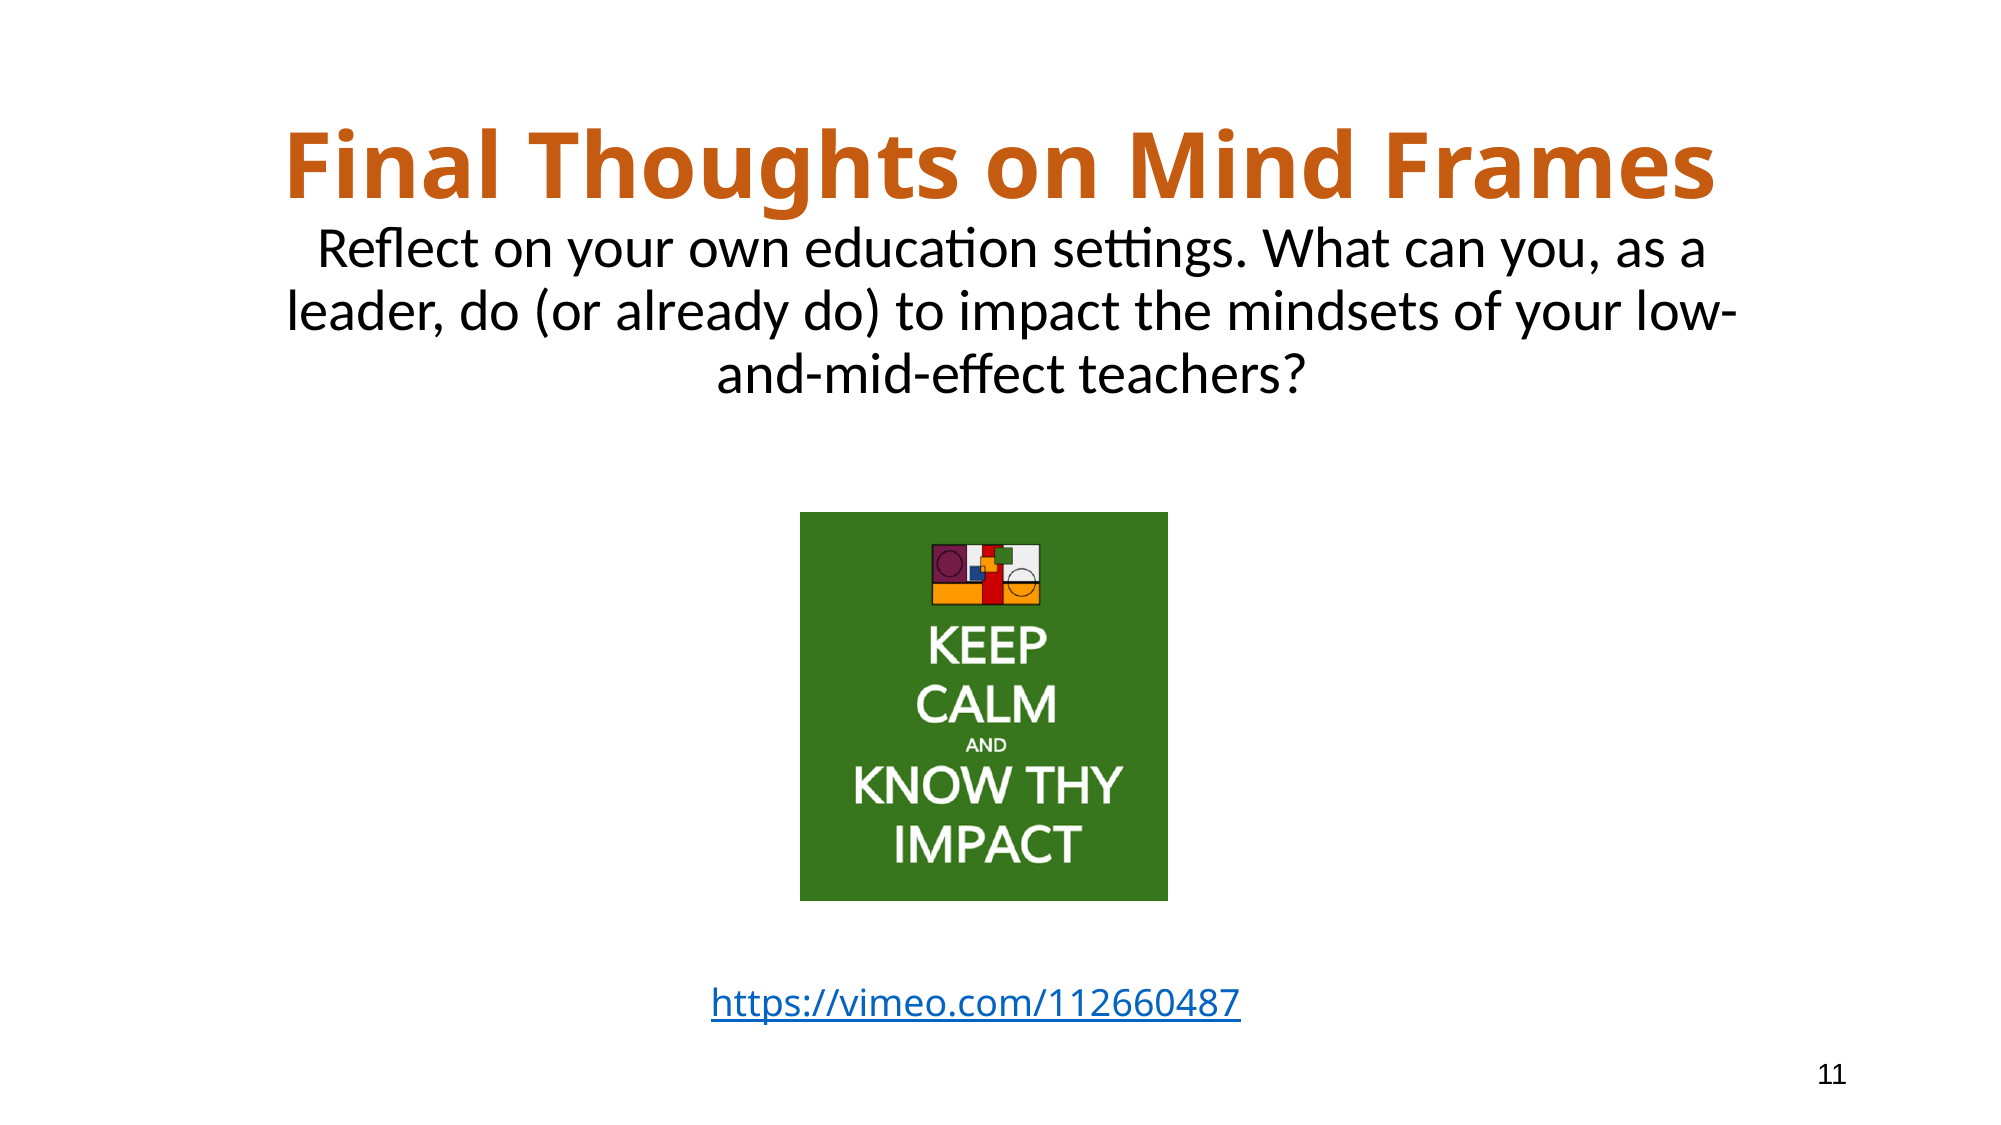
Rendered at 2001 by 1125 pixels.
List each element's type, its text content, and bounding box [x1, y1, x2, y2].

text_box https://vimeo.com/112660487 [695, 971, 1305, 1083]
list Reflect on your own education settings. What can you, as a leader, do (or already do) to impact the mindsets of your low-and-mid-effect teachers? [249, 209, 1775, 953]
title Final Thoughts on Mind Frames [137, 59, 1863, 278]
picture [799, 512, 1168, 901]
slide_number 11 [1412, 1042, 1863, 1103]
